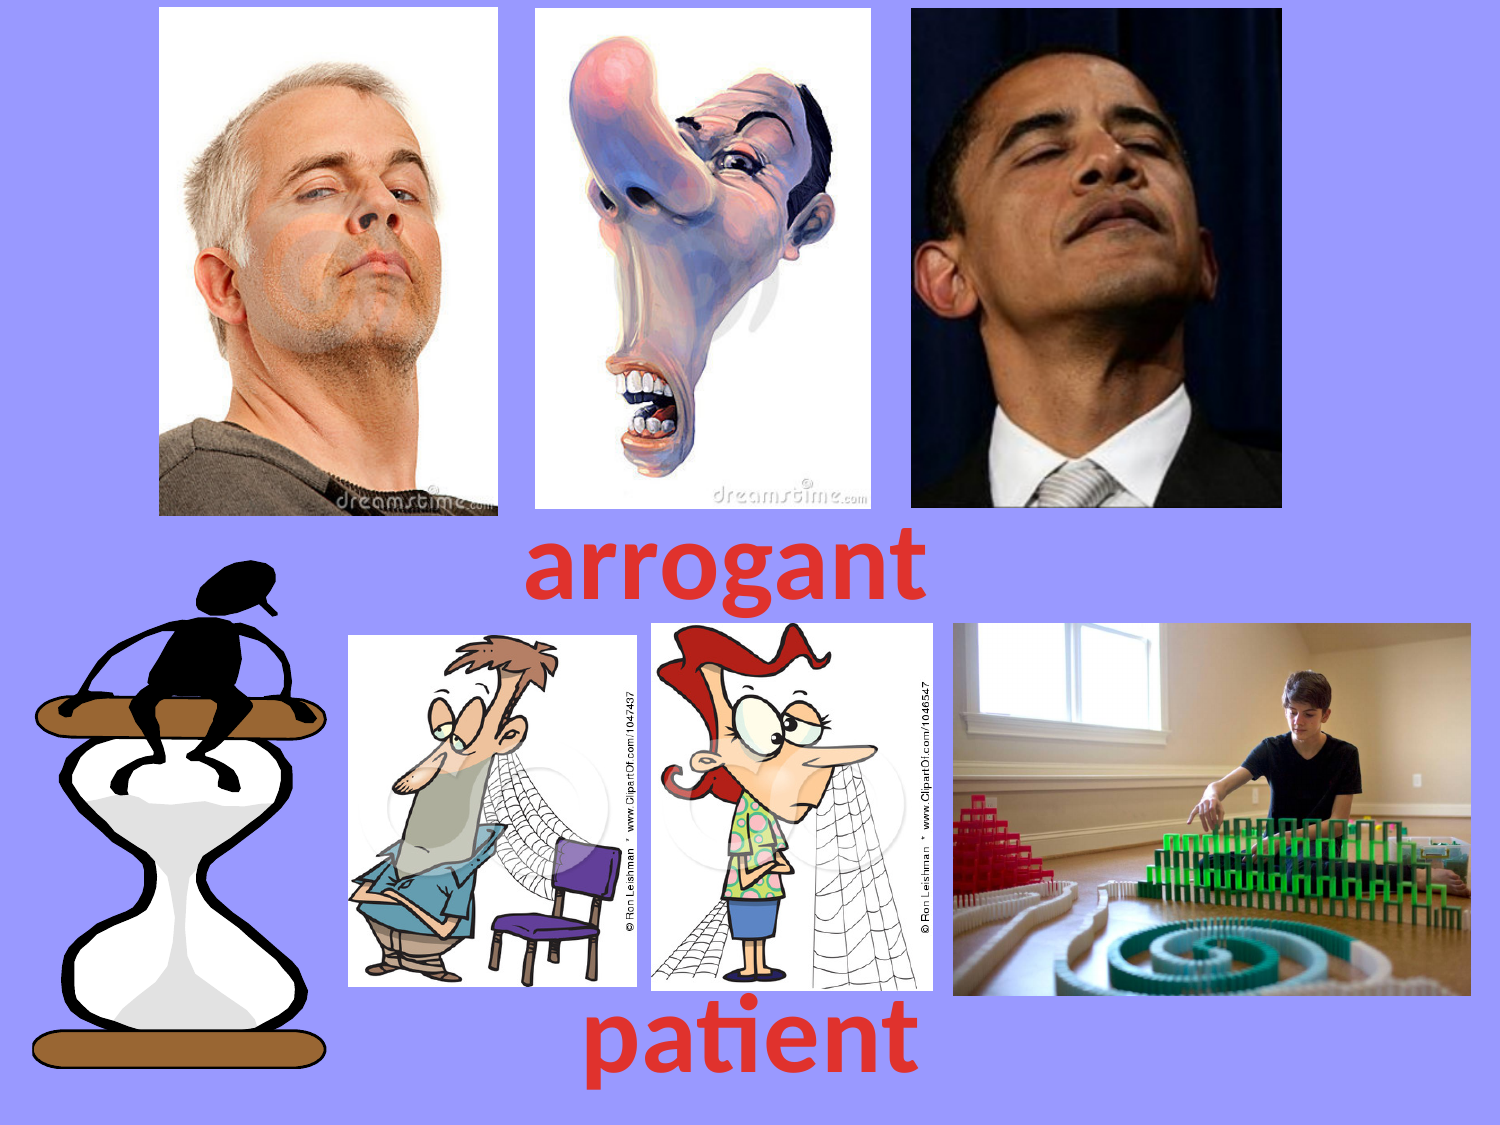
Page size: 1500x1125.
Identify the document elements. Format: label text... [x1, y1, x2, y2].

picture [952, 623, 1471, 997]
picture [347, 635, 637, 987]
picture [32, 559, 329, 1069]
text_box arrogant [506, 479, 945, 630]
picture [650, 623, 933, 991]
text_box patient [565, 952, 937, 1103]
picture [911, 8, 1282, 509]
picture [159, 7, 499, 516]
picture [534, 8, 871, 509]
